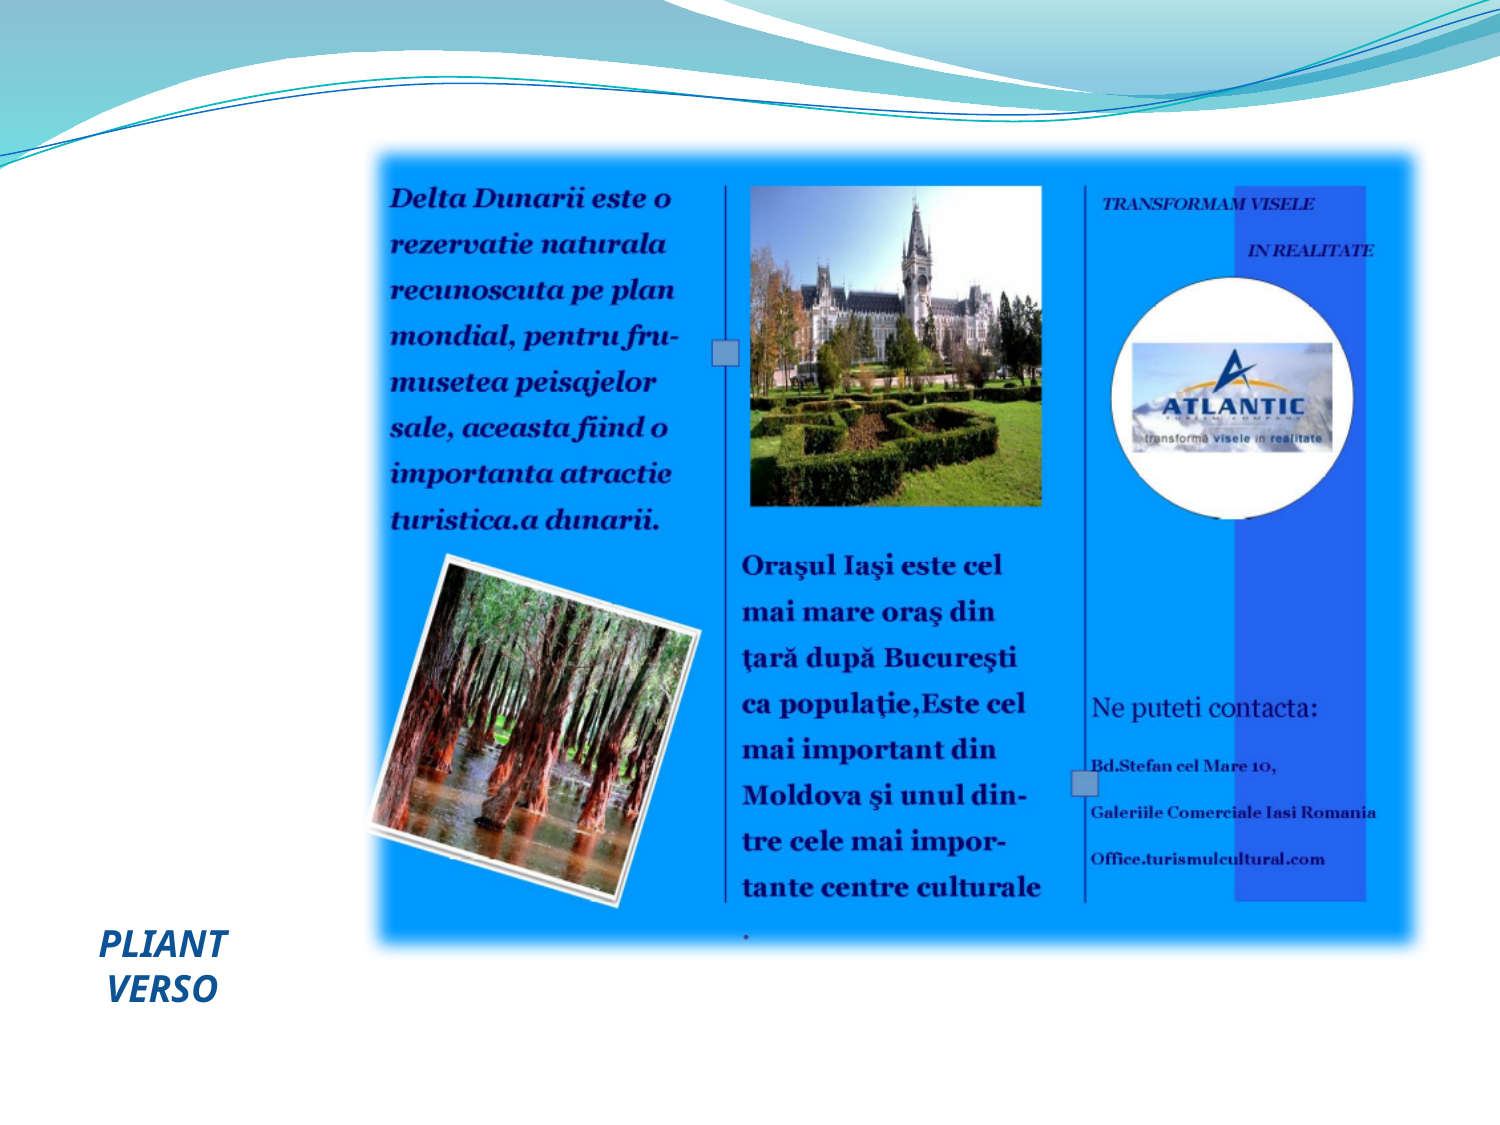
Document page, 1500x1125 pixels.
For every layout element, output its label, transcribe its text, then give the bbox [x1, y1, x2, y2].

text_box PLIANT VERSO [62, 912, 263, 1018]
picture [362, 137, 1431, 963]
